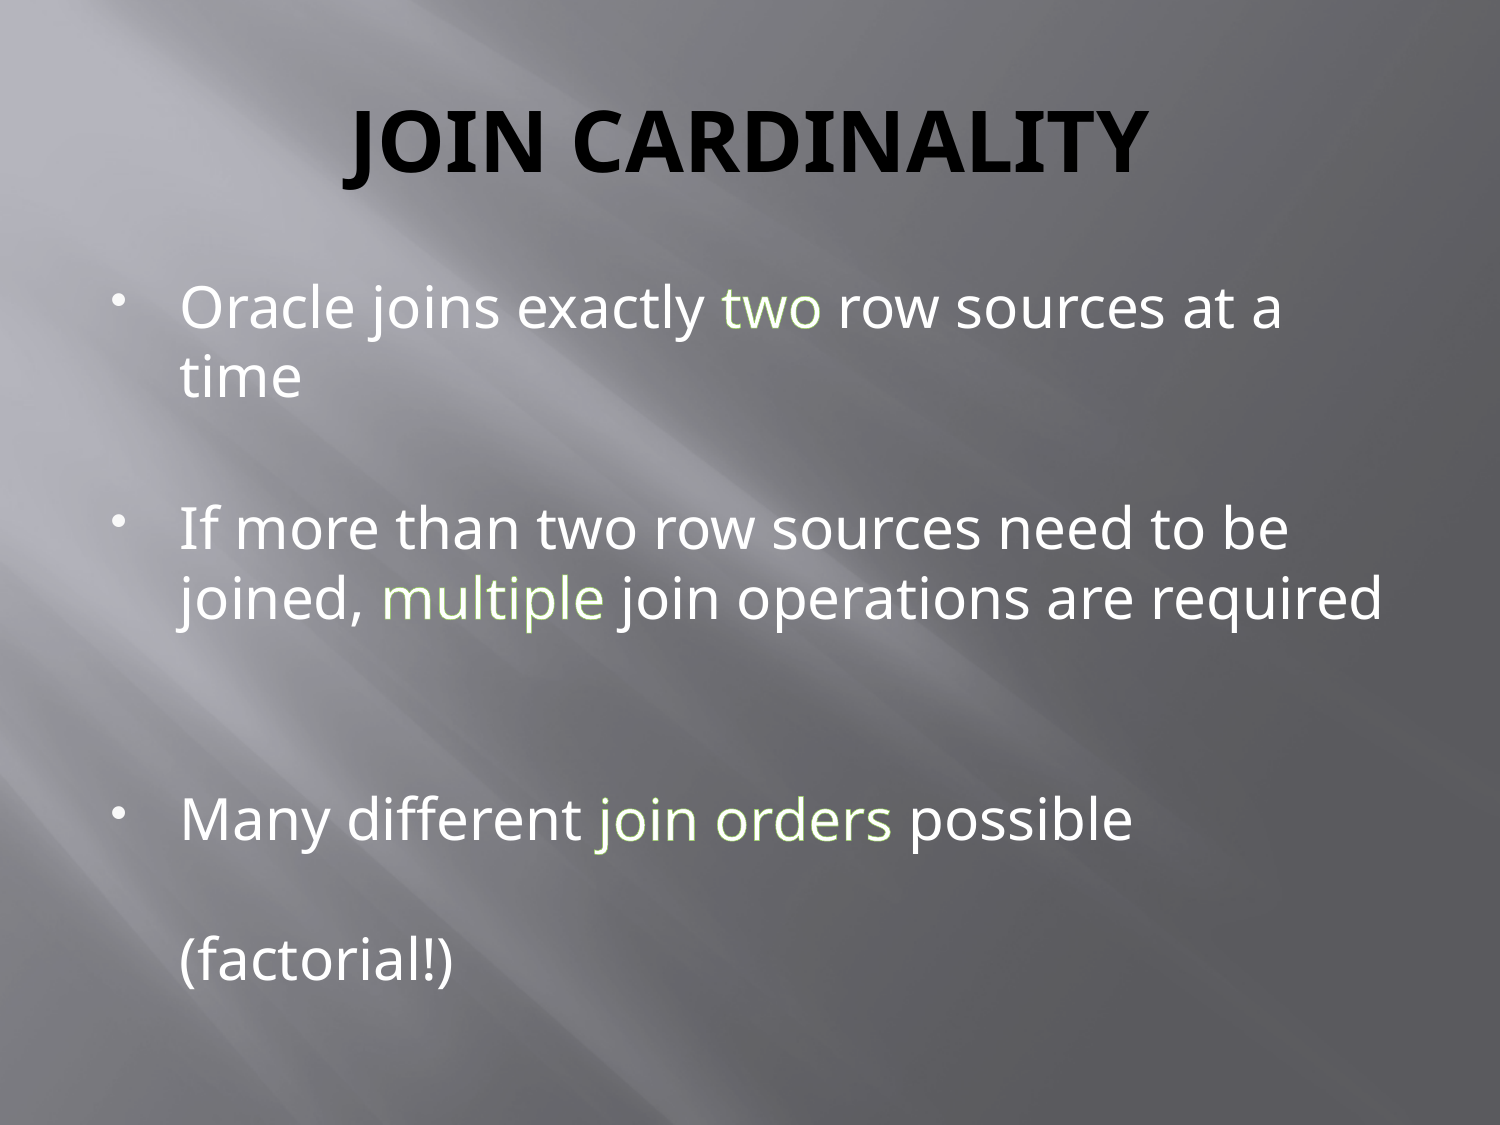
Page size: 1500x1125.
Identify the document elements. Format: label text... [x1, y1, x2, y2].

title JOIN CARDINALITY [75, 45, 1425, 233]
list Oracle joins exactly two row sources at a time If more than two row sources need to be joined, multiple join operations are required Many different join orders possible (factorial!) [75, 262, 1425, 1035]
